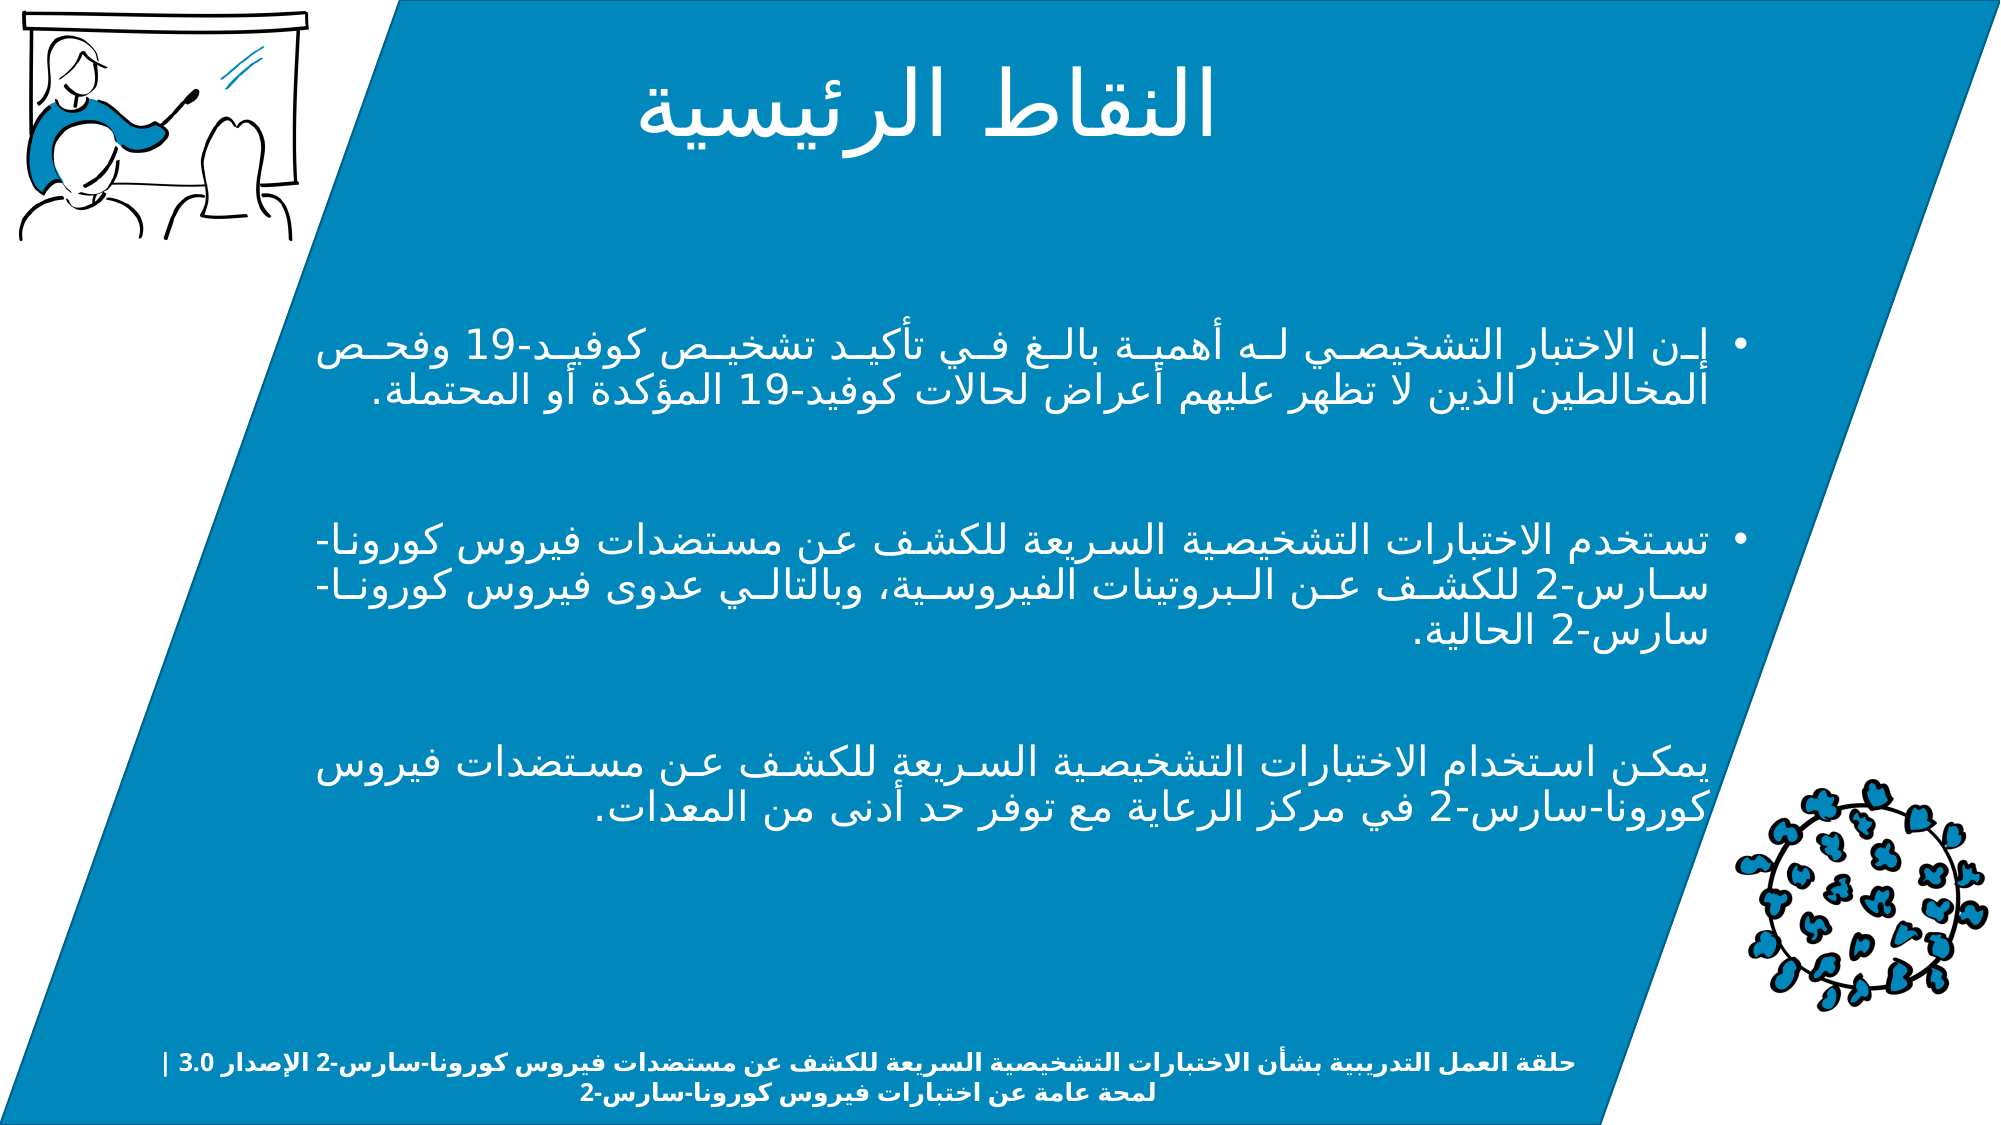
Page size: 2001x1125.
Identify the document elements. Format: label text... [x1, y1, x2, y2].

picture [0, 0, 325, 255]
picture [1726, 764, 1999, 1021]
text_box النقاط الرئيسية [468, 49, 1236, 205]
text_box [0, 0, 2000, 1125]
text_box إن الاختبار التشخيصي له أهمية بالغ في تأكيد تشخيص كوفيد-19 وفحص المخالطين الذين لا تظهر عليهم أعراض لحالات كوفيد-19 المؤكدة أو المحتملة. تستخدم الاختبارات التشخيصية السريعة للكشف عن مستضدات فيروس كورونا-سارس-2 للكشف عن البروتينات الفيروسية، وبالتالي عدوى فيروس كورونا-سارس-2 الحالية. يمكن استخدام الاختبارات التشخيصية السريعة للكشف عن مستضدات فيروس كورونا-سارس-2 في مركز الرعاية مع توفر حد أدنى من المعدات. [300, 316, 1763, 1045]
slide_number 11 [1609, 1042, 1863, 1103]
footer حلقة العمل التدريبية بشأن الاختبارات التشخيصية السريعة للكشف عن مستضدات فيروس كورونا-سارس-2 الإصدار 3.0 | لمحة عامة عن اختبارات فيروس كورونا-سارس-2 [137, 1035, 1600, 1118]
